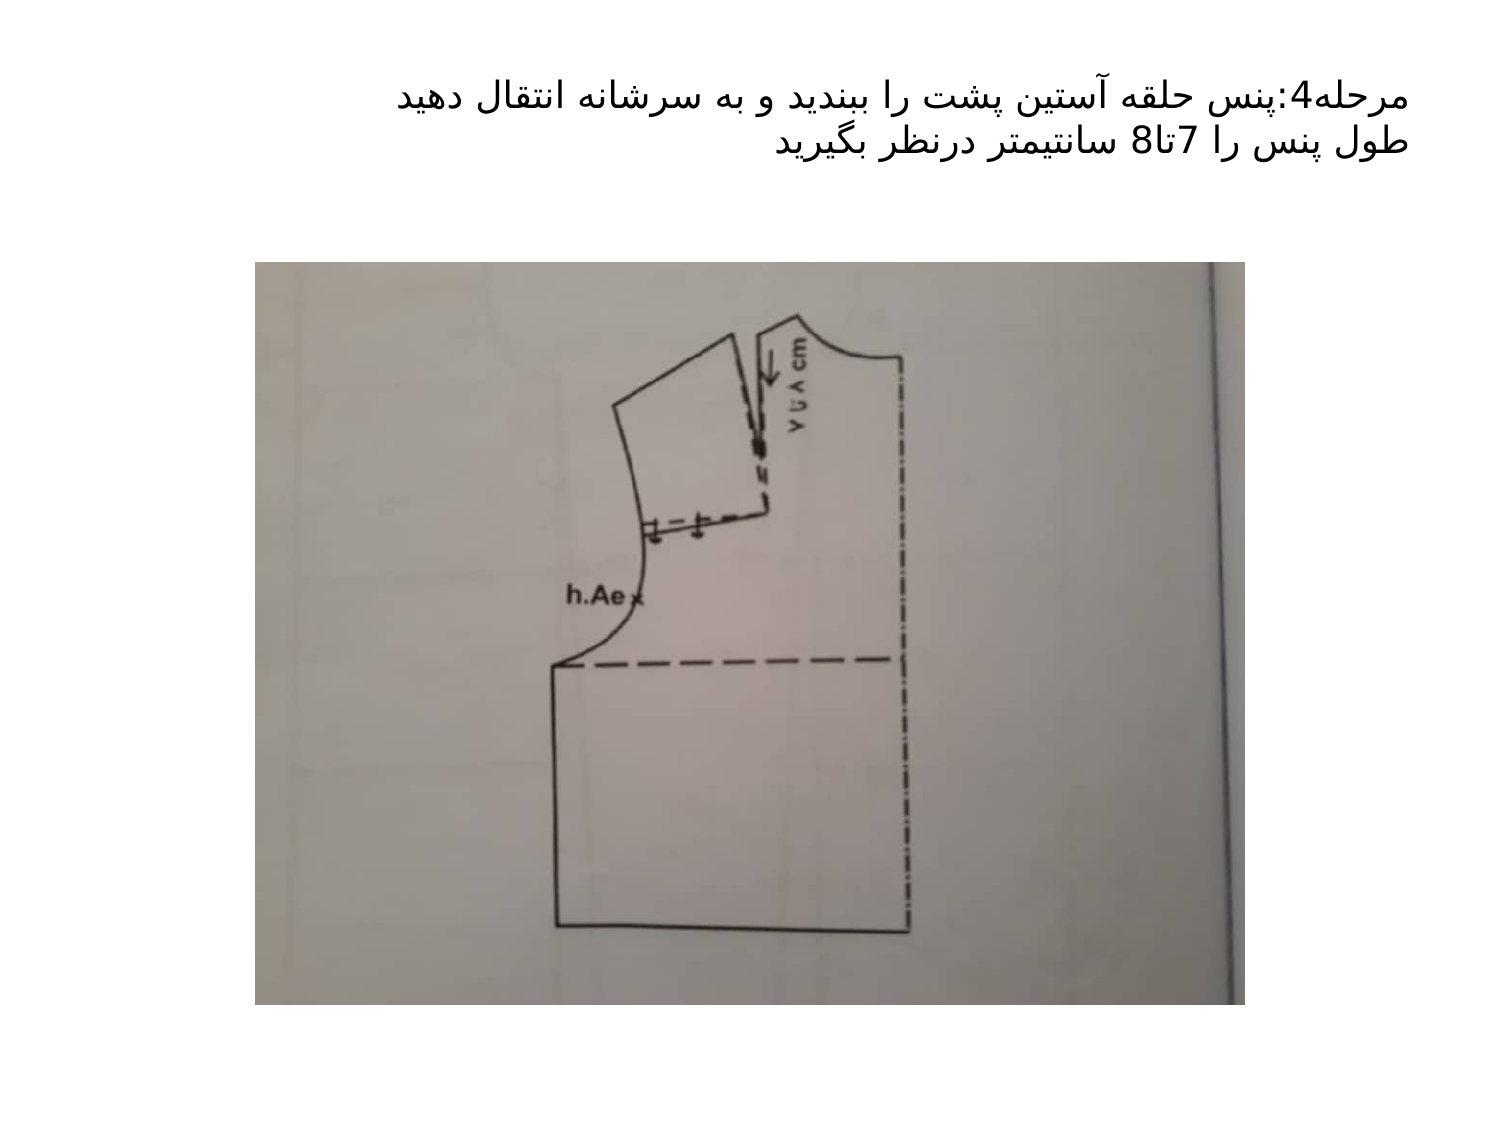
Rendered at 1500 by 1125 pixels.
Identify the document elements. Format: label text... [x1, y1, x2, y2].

title مرحله4:پنس حلقه آستین پشت را ببندید و به سرشانه انتقال دهید طول پنس را 7تا8 سانتیمتر درنظر بگیرید [75, 45, 1425, 233]
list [254, 262, 1246, 1006]
